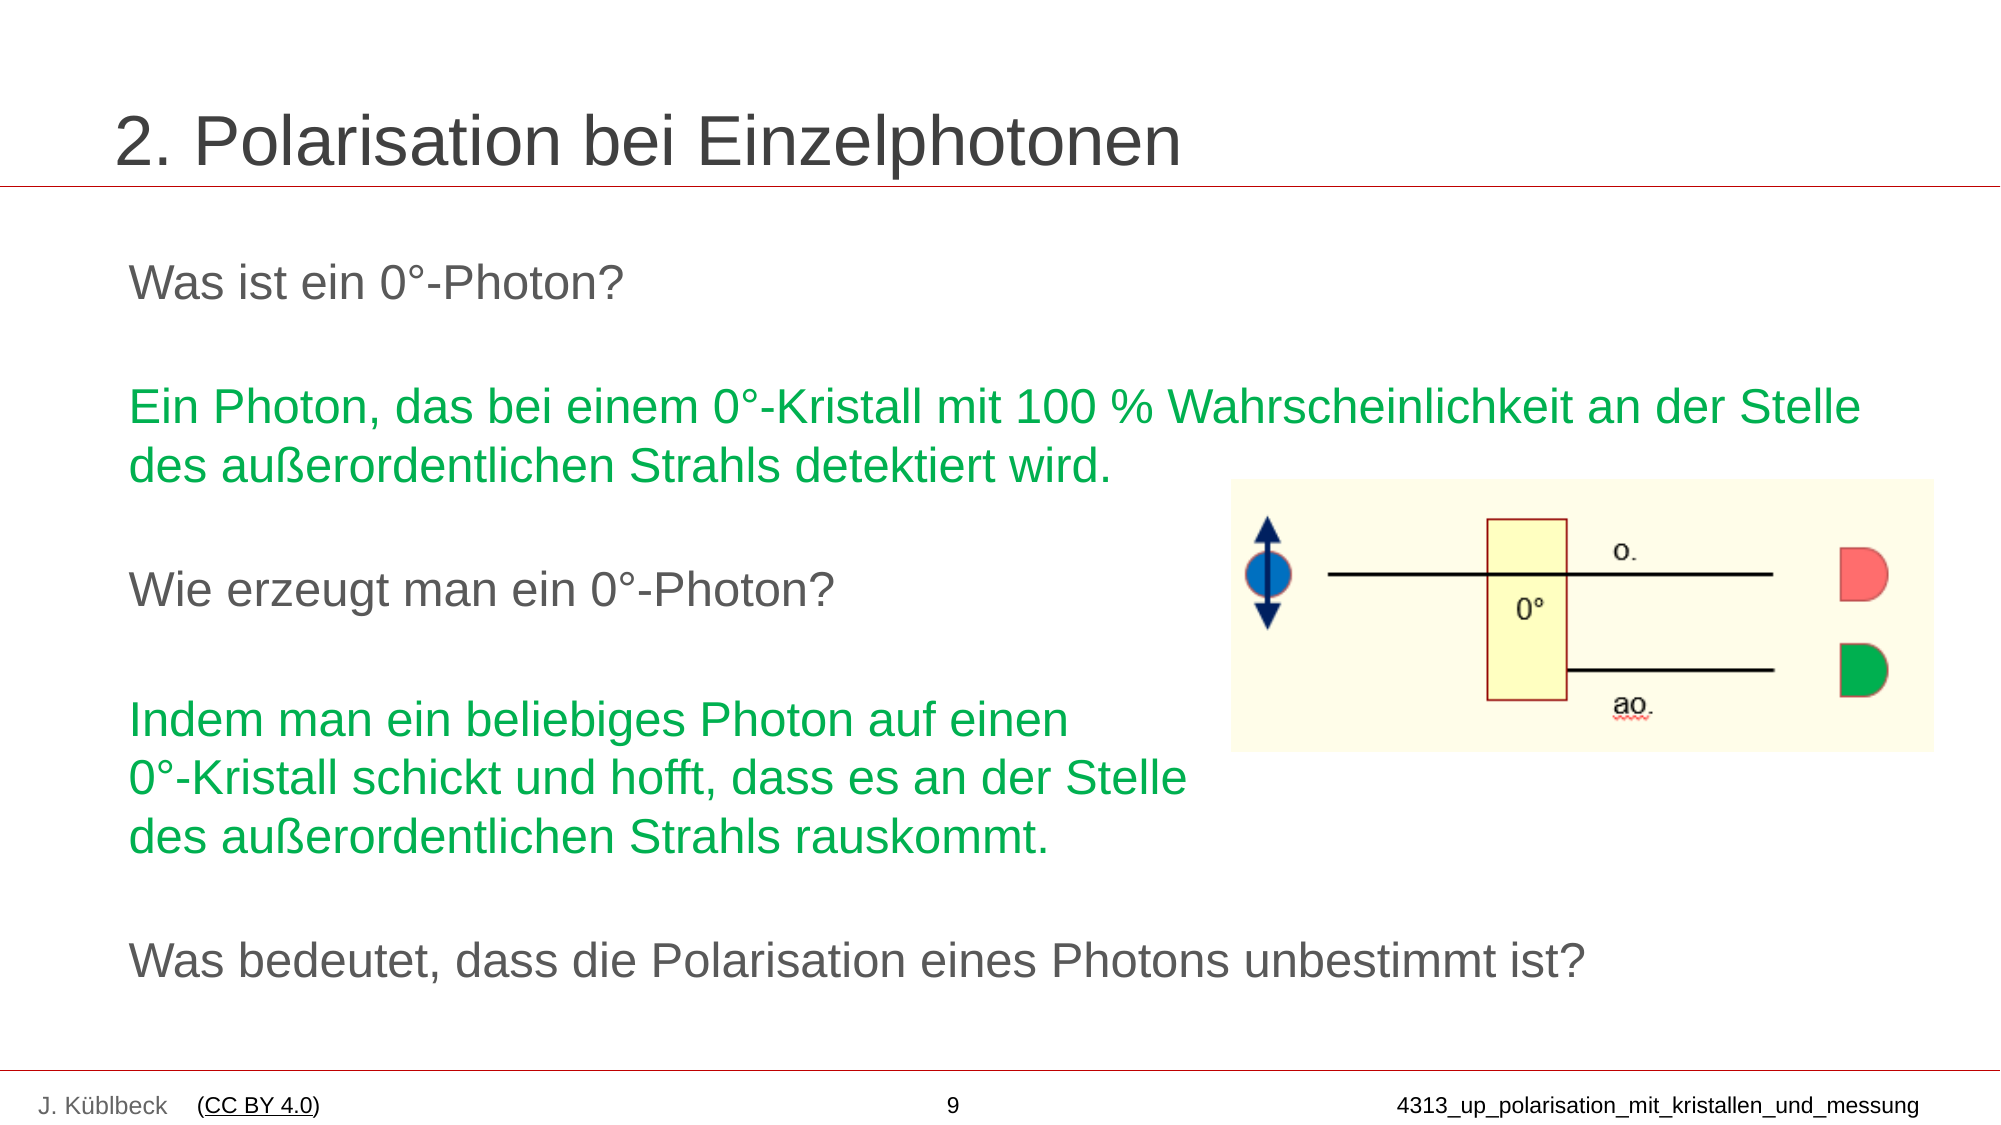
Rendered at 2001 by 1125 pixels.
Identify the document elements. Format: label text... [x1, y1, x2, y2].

picture [1231, 479, 1934, 752]
title 2. Polarisation bei Einzelphotonen [99, 90, 1900, 185]
list Was ist ein 0°-Photon? Ein Photon, das bei einem 0°-Kristall mit 100 % Wahrscheinlichkeit an der Stelle des außerordentlichen Strahls detektiert wird. Wie erzeugt man ein 0°-Photon? Indem man ein beliebiges Photon auf einen 0°-Kristall schickt und hofft, dass es an der Stelle des außerordentlichen Strahls rauskommt. Was bedeutet, dass die Polarisation eines Photons unbestimmt ist? [96, 243, 1897, 1000]
